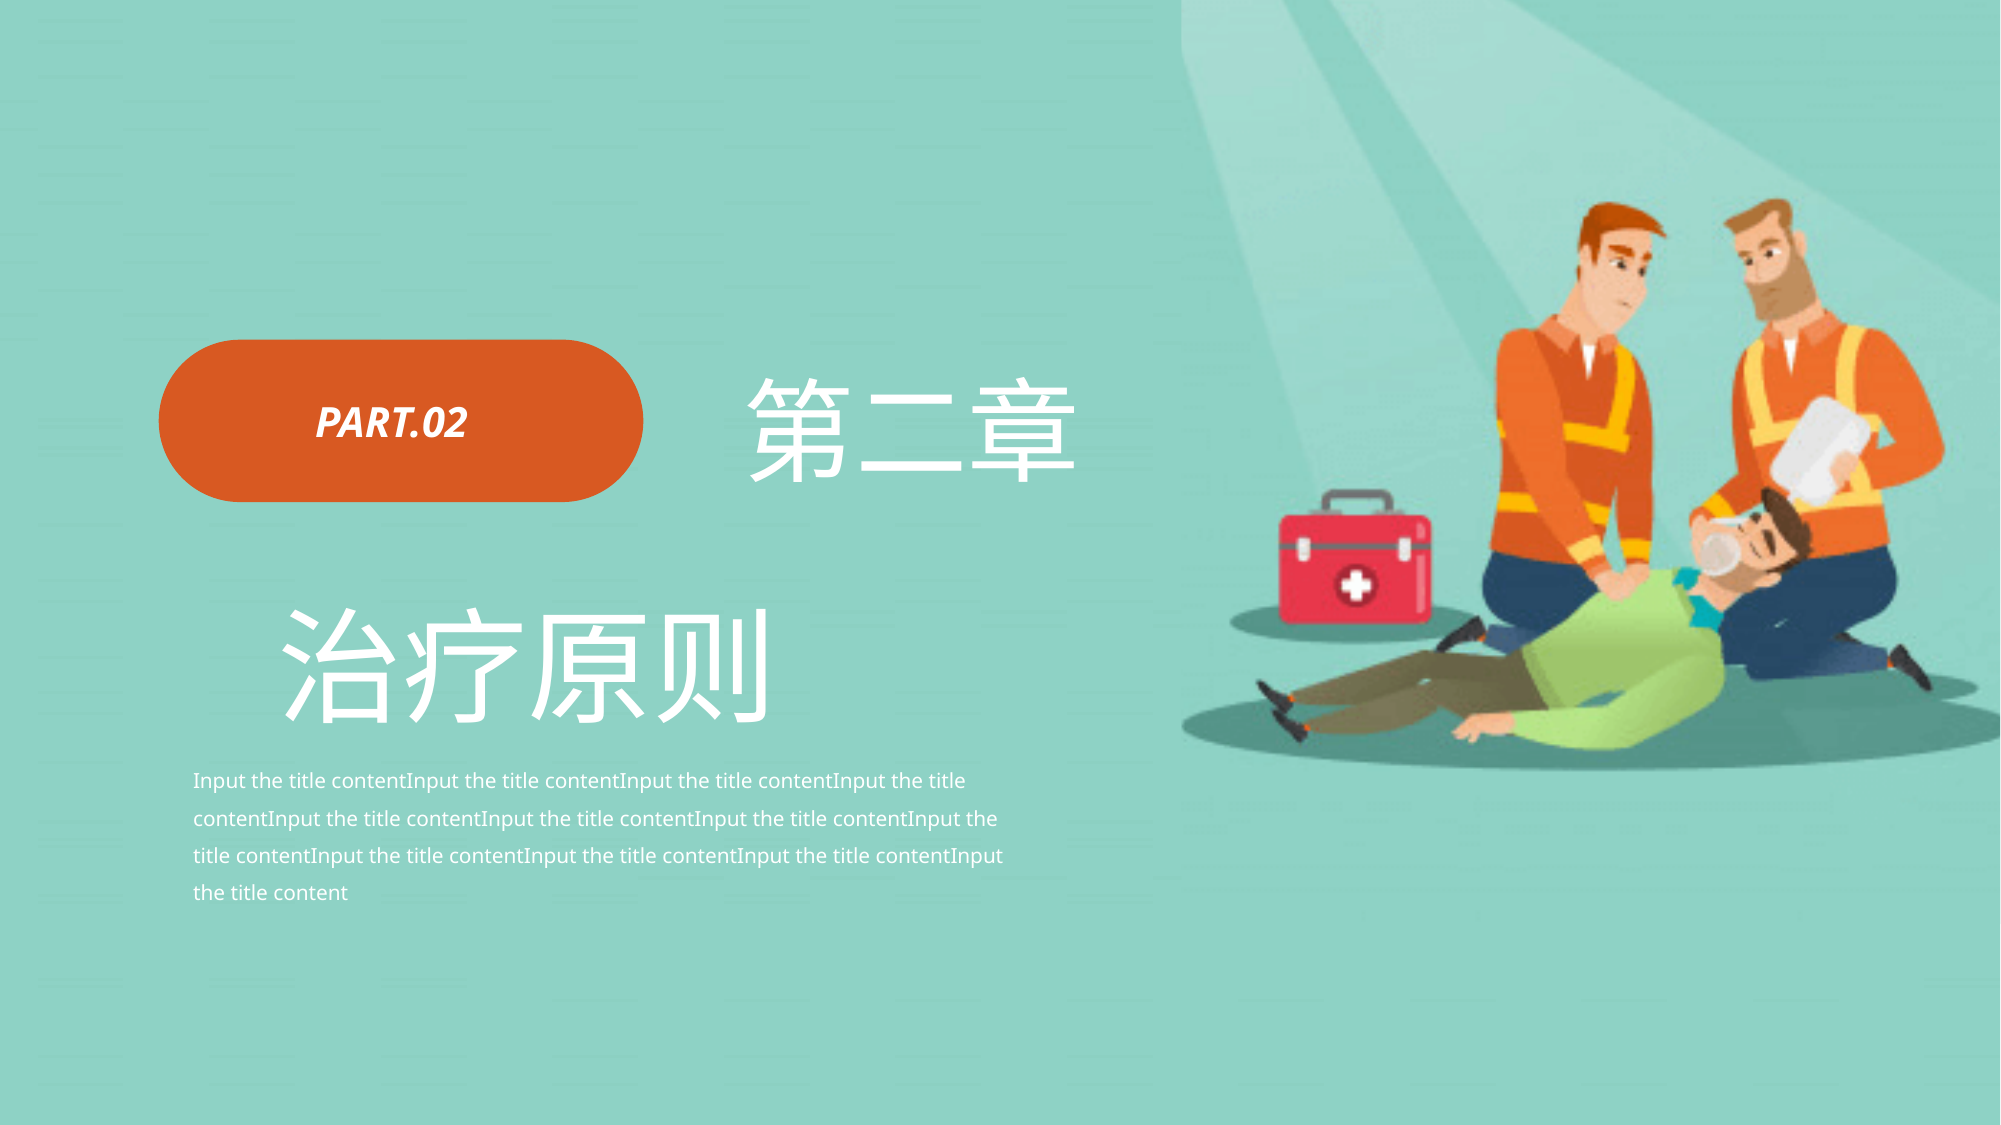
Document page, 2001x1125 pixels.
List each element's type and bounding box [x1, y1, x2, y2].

picture [0, 0, 2001, 1125]
text_box [158, 339, 1151, 506]
text_box [178, 581, 1051, 910]
